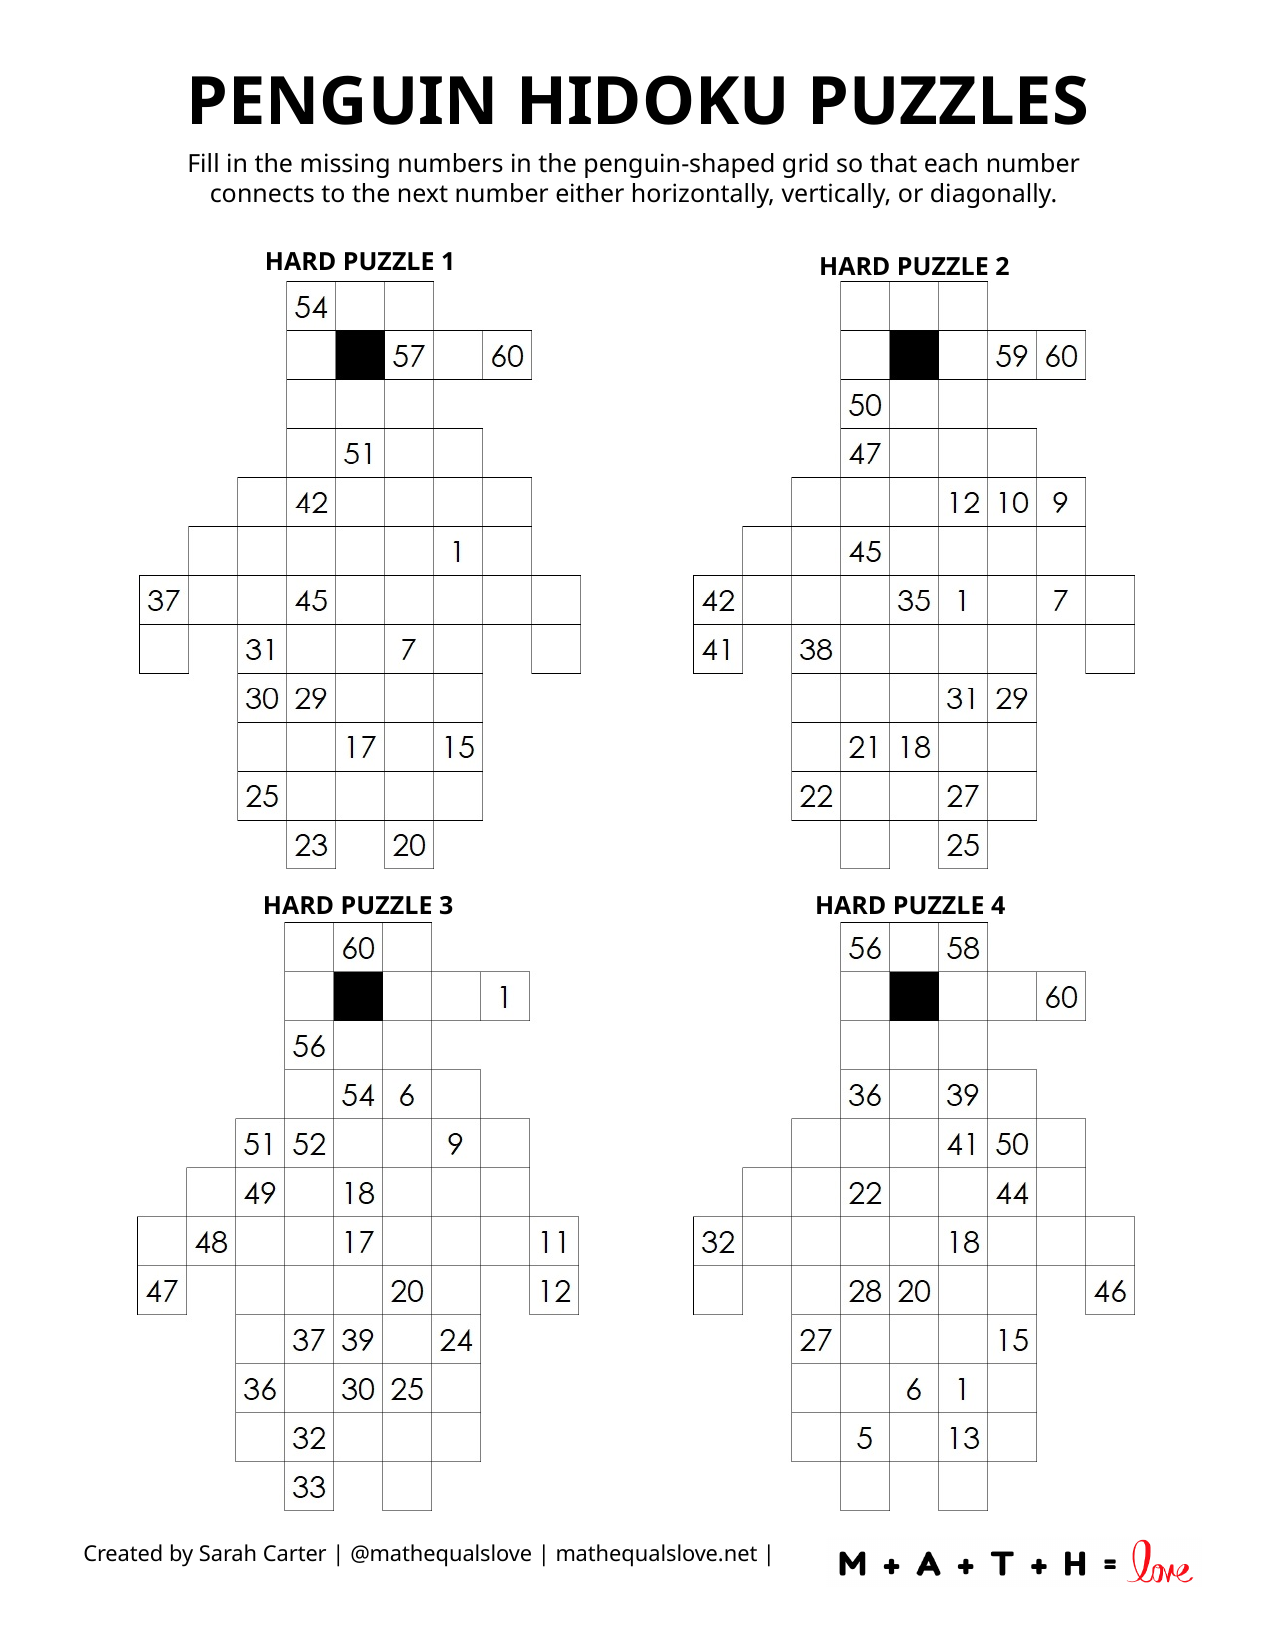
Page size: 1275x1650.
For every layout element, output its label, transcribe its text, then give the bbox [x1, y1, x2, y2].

text_box HARD PUZZLE 2 [674, 249, 1155, 301]
text_box HARD PUZZLE 3 [118, 889, 598, 941]
text_box PENGUIN HIDOKU PUZZLES [66, 50, 1211, 140]
text_box HARD PUZZLE 4 [670, 889, 1150, 941]
text_box Created by Sarah Carter | @mathequalslove | mathequalslove.net | [68, 1532, 986, 1574]
picture [826, 1536, 1203, 1588]
picture [139, 280, 581, 870]
picture [136, 922, 579, 1511]
text_box HARD PUZZLE 1 [120, 245, 600, 297]
picture [693, 922, 1136, 1511]
picture [693, 280, 1136, 870]
text_box Fill in the missing numbers in the penguin-shaped grid so that each number connects to the next number either horizontally, vertically, or diagonally. [0, 140, 1275, 216]
